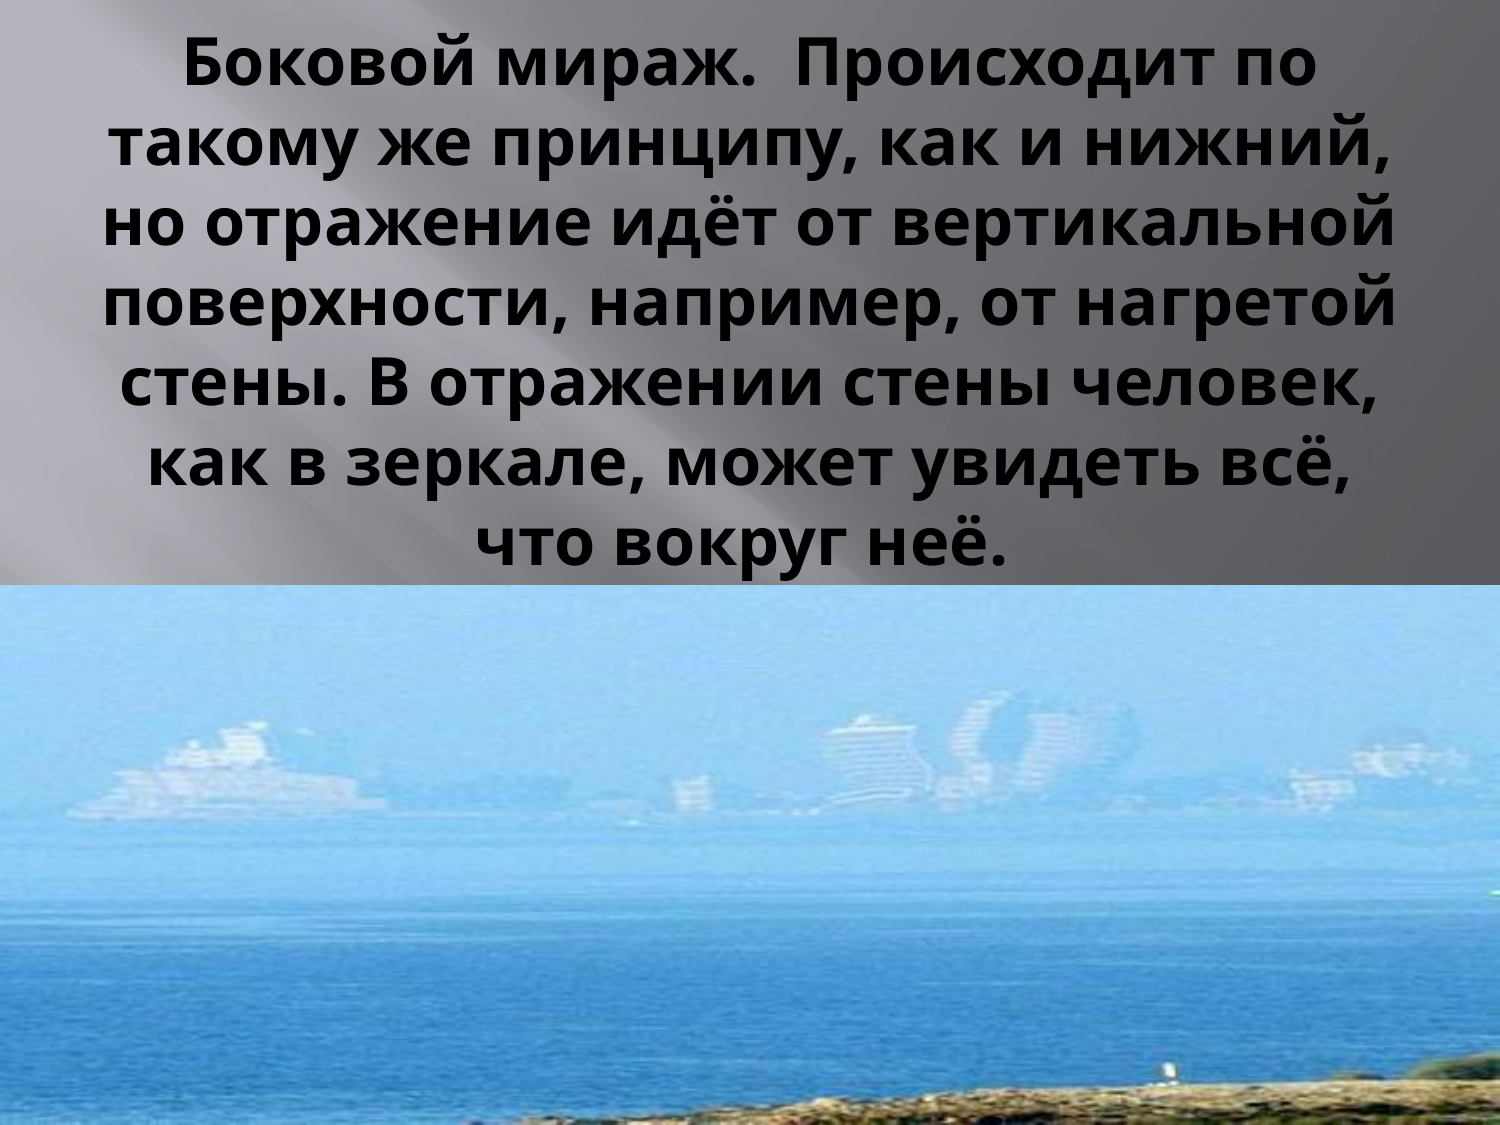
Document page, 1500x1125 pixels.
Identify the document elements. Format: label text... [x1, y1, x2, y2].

title Боковой мираж. Происходит по такому же принципу, как и нижний, но отражение идёт от вертикальной поверхности, например, от нагретой стены. В отражении стены человек, как в зеркале, может увидеть всё, что вокруг неё. [75, 45, 1425, 233]
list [0, 585, 1500, 1125]
